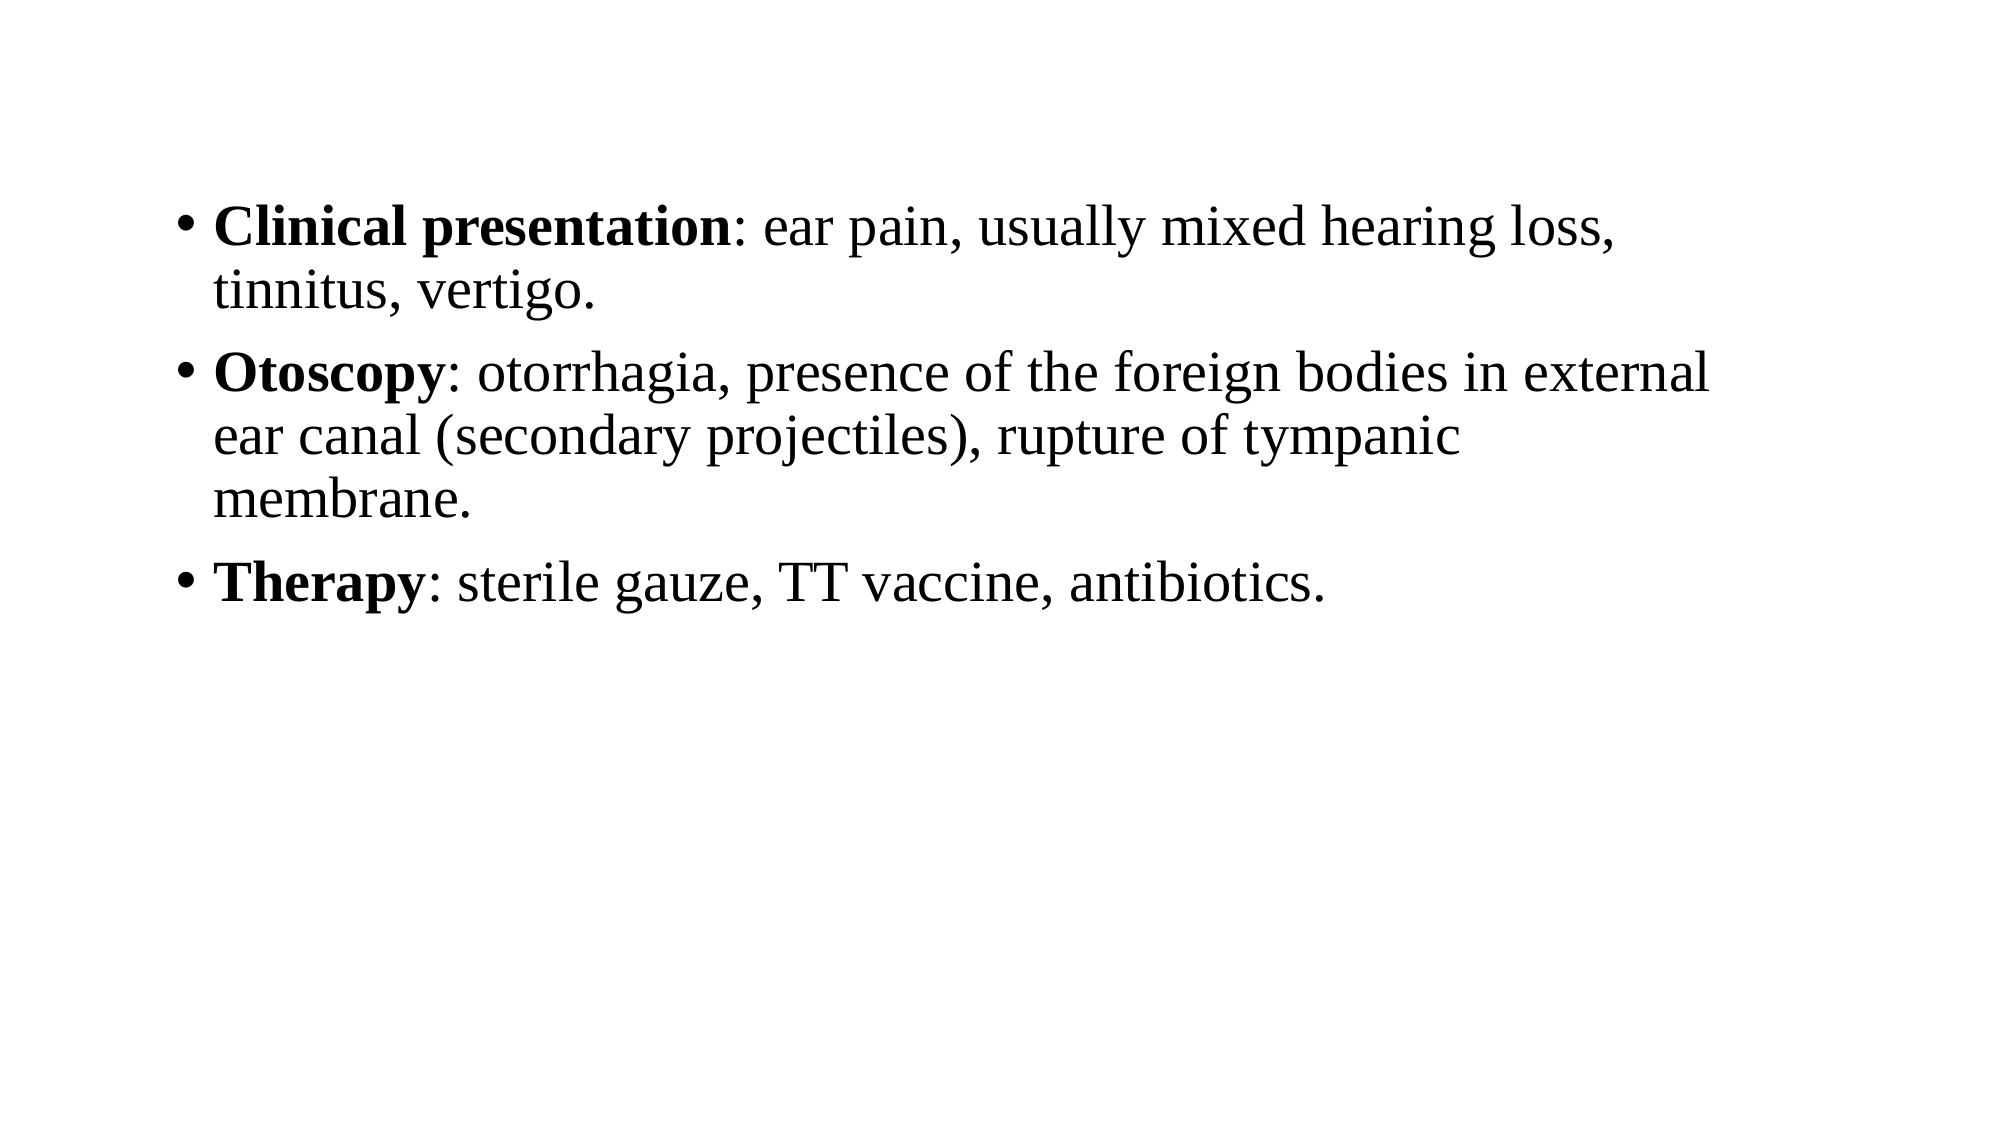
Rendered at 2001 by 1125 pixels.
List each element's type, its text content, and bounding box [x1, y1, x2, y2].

list Clinical presentation: ear pain, usually mixed hearing loss, tinnitus, vertigo. Otoscopy: otorrhagia, presence of the foreign bodies in external ear canal (secondary projectiles), rupture of tympanic membrane. Therapy: sterile gauze, TT vaccine, antibiotics. [160, 187, 1744, 902]
